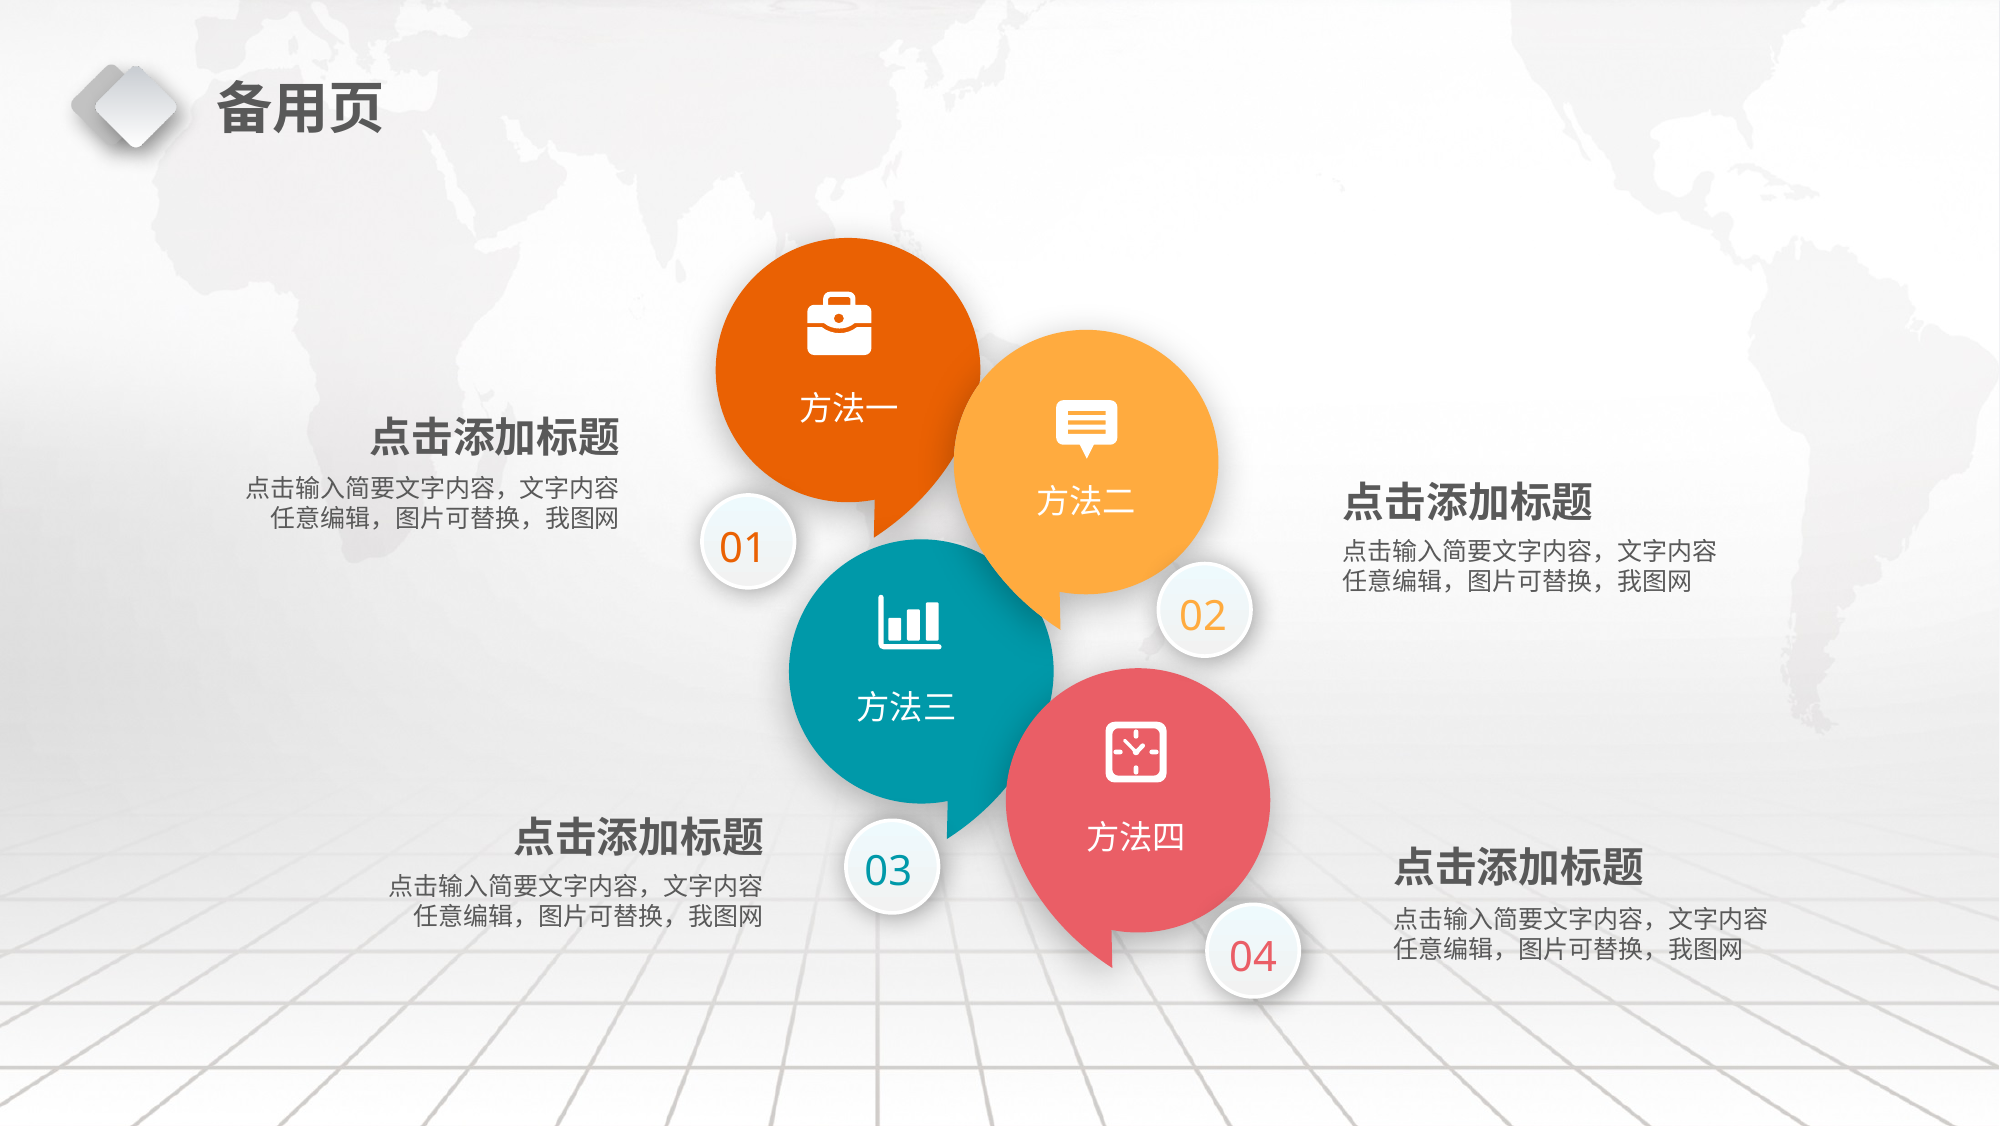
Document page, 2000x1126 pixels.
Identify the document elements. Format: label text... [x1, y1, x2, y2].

text_box [788, 539, 1054, 831]
picture [0, 0, 1999, 1126]
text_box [370, 802, 779, 940]
text_box [953, 329, 1219, 630]
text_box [783, 291, 915, 436]
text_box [1135, 563, 1271, 657]
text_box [226, 403, 636, 542]
text_box [1005, 668, 1271, 968]
text_box [715, 237, 980, 534]
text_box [821, 820, 956, 914]
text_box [1327, 468, 1737, 605]
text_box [1185, 904, 1321, 998]
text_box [840, 594, 973, 735]
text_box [1378, 833, 1787, 972]
text_box 备用页 [216, 72, 468, 140]
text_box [675, 494, 811, 589]
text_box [1020, 399, 1152, 529]
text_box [1070, 721, 1202, 865]
